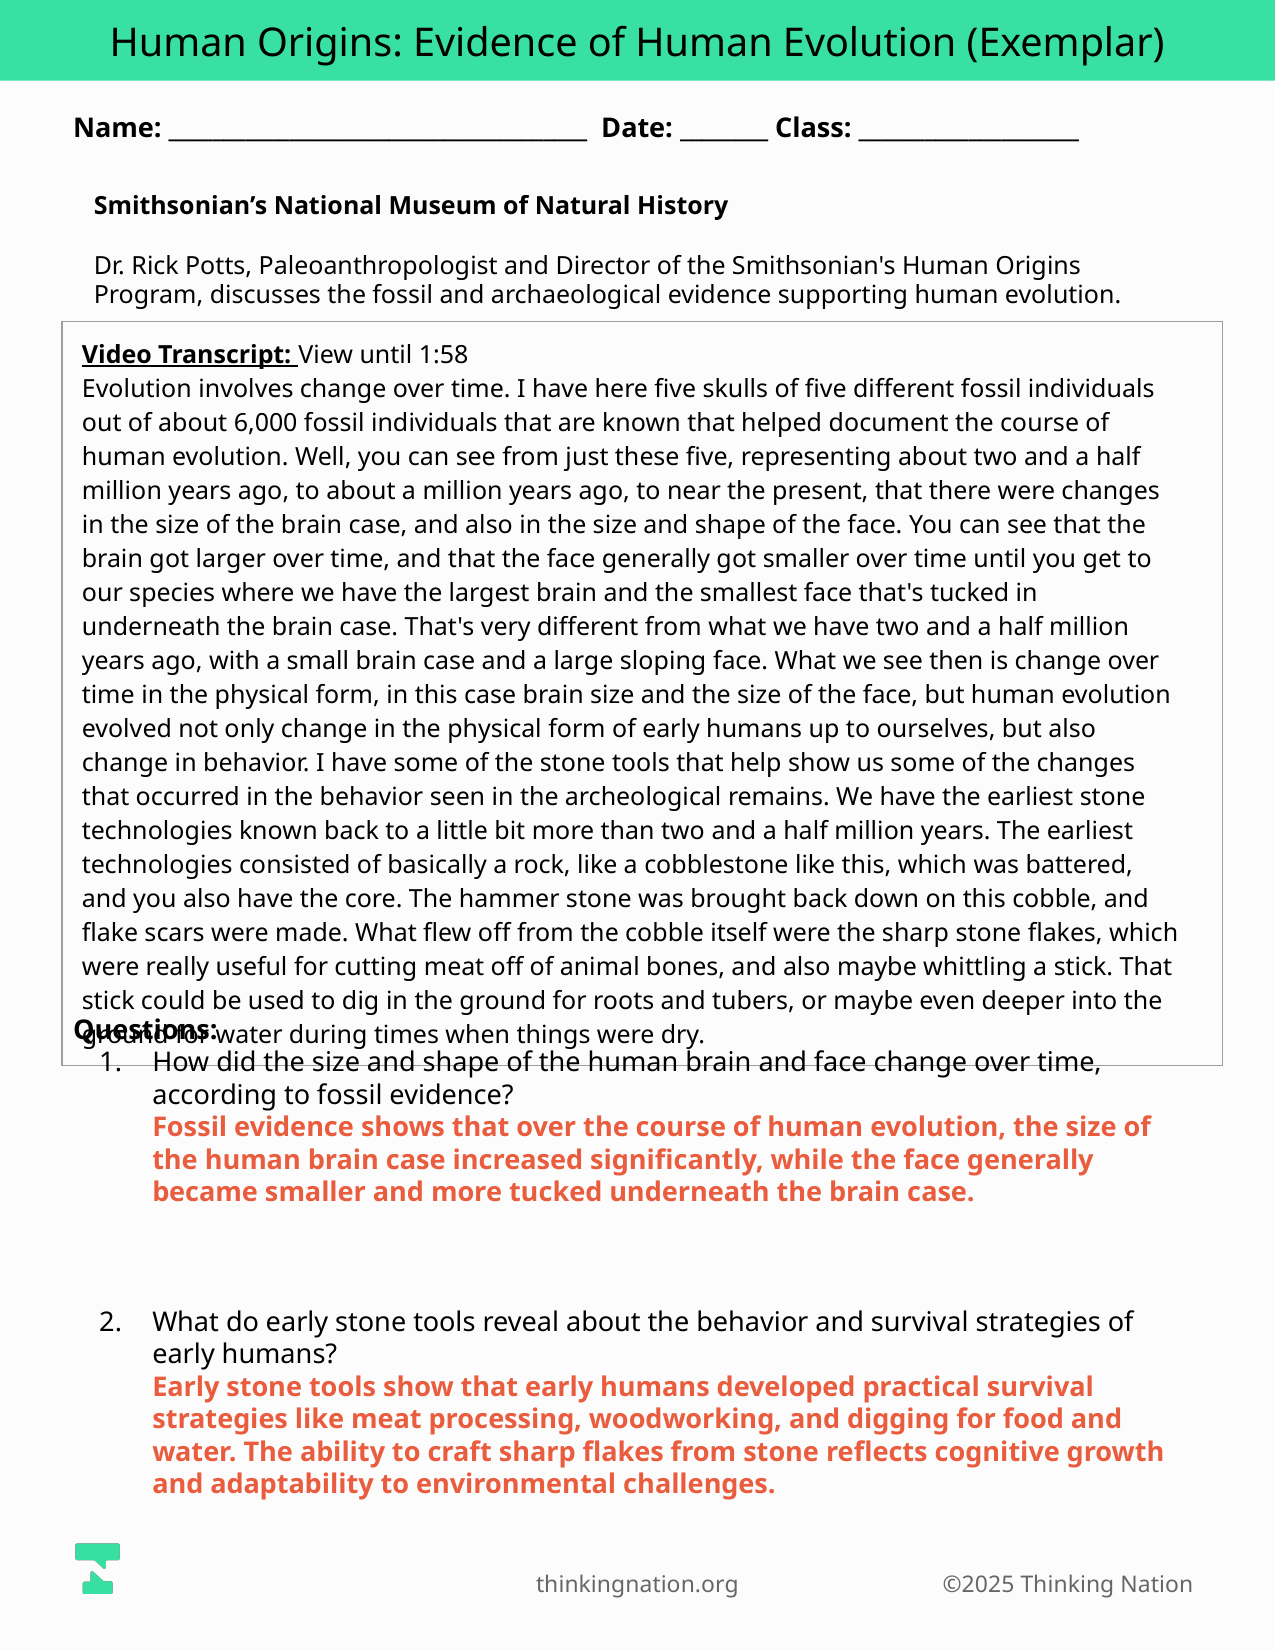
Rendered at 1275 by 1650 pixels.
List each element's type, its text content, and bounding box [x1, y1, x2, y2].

text_box Name: ______________________________________ Date: ________ Class: ____________________ [57, 94, 1218, 157]
text_box Human Origins: Evidence of Human Evolution (Exemplar) [0, 0, 1275, 81]
text_box Questions: How did the size and shape of the human brain and face change over time, according to fossil evidence? Fossil evidence shows that over the course of human evolution, the size of the human brain case increased significantly, while the face generally became smaller and more tucked underneath the brain case. What do early stone tools reveal about the behavior and survival strategies of early humans? Early stone tools show that early humans developed practical survival strategies like meat processing, woodworking, and digging for food and water. The ability to craft sharp flakes from stone reflects cognitive growth and adaptability to environmental challenges. [57, 996, 1218, 1420]
text_box thinkingnation.org [486, 1553, 789, 1605]
text_box Smithsonian’s National Museum of Natural History Dr. Rick Potts, Paleoanthropologist and Director of the Smithsonian's Human Origins Program, discusses the fossil and archaeological evidence supporting human evolution. [74, 170, 1210, 311]
text_box ©2025 Thinking Nation [907, 1553, 1210, 1605]
picture [62, 1533, 133, 1604]
table_header Video Transcript: View until 1:58 Evolution involves change over time. I have here five skulls of five different fossil individuals out of about 6,000 fossil individuals that are known that helped document the course of human evolution. Well, you can see from just these five, representing about two and a half million years ago, to about a million years ago, to near the present, that there were changes in the size of the brain case, and also in the size and shape of the face. You can see that the brain got larger over time, and that the face generally got smaller over time until you get to our species where we have the largest brain and the smallest face that's tucked in underneath the brain case. That's very different from what we have two and a half million years ago, with a small brain case and a large sloping face. What we see then is change over time in the physical form, in this case brain size and the size of the face, but human evolution evolved not only change in the physical form of early humans up to ourselves, but also change in behavior. I have some of the stone tools that help show us some of the changes that occurred in the behavior seen in the archeological remains. We have the earliest stone technologies known back to a little bit more than two and a half million years. The earliest technologies consisted of basically a rock, like a cobblestone like this, which was battered, and you also have the core. The hammer stone was brought back down on this cobble, and flake scars were made. What flew off from the cobble itself were the sharp stone flakes, which were really useful for cutting meat off of animal bones, and also maybe whittling a stick. That stick could be used to dig in the ground for roots and tubers, or maybe even deeper into the ground for water during times when things were dry. [63, 322, 1222, 1065]
